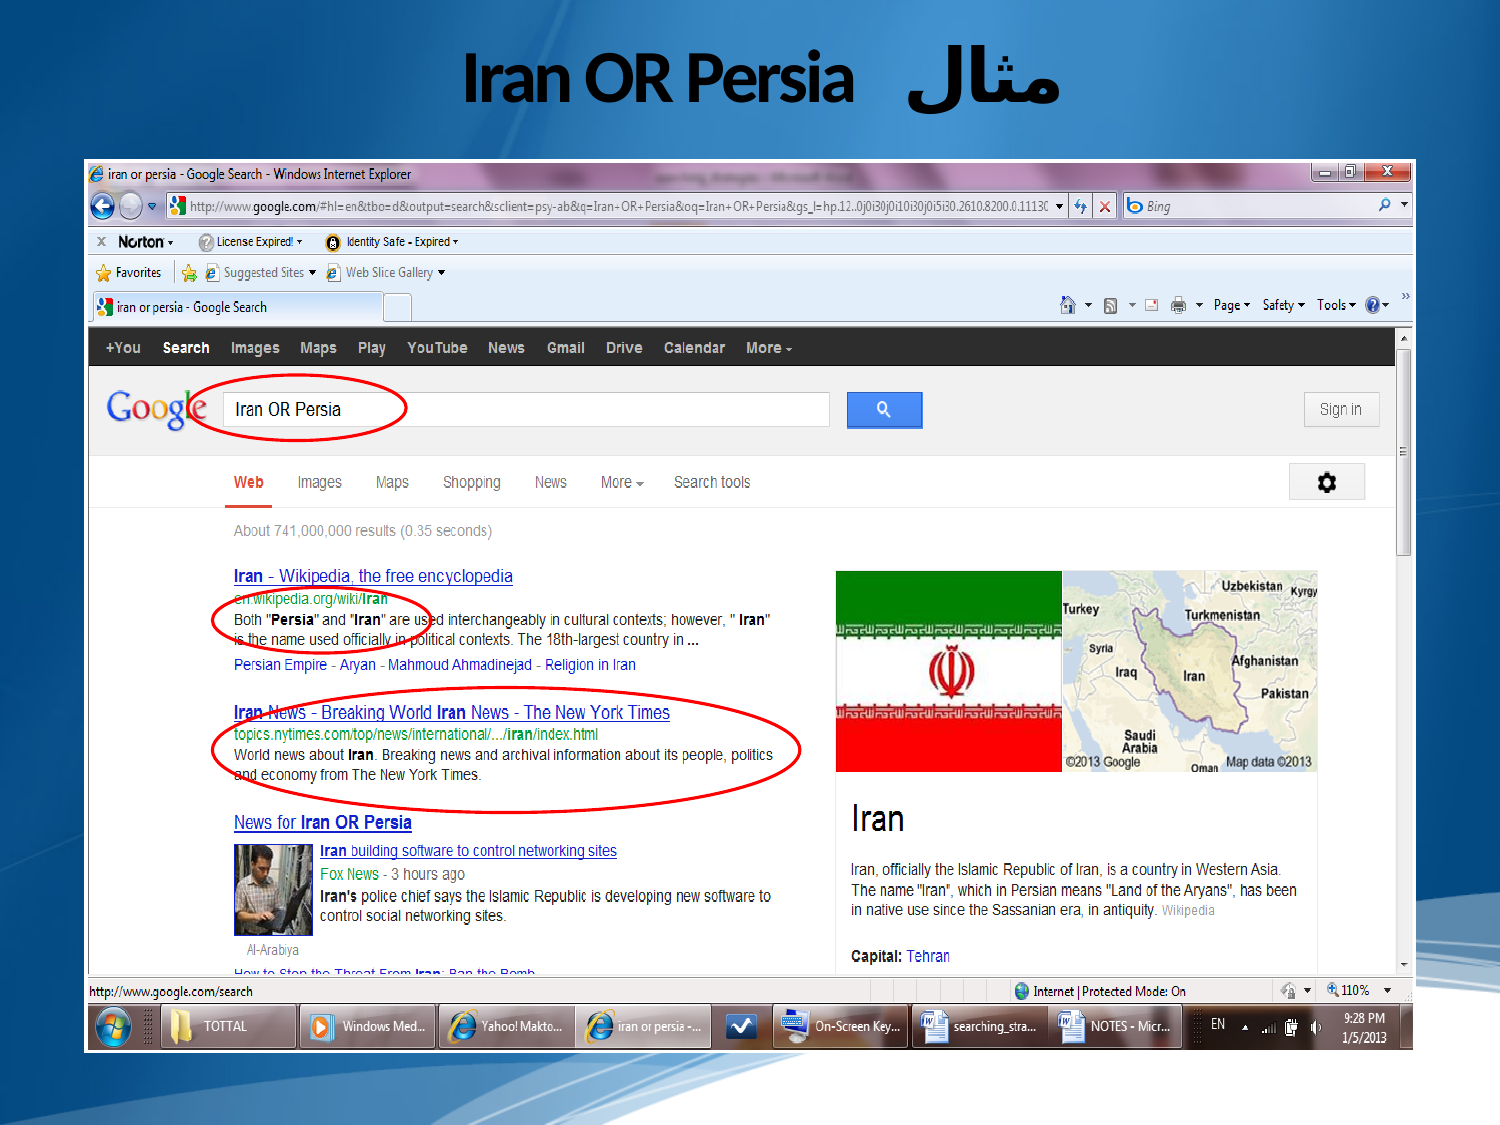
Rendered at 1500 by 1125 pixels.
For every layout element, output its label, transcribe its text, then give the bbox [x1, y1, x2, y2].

title مثال Iran OR Persia [62, 37, 1438, 122]
picture [0, 0, 1500, 1125]
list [87, 162, 1413, 1051]
